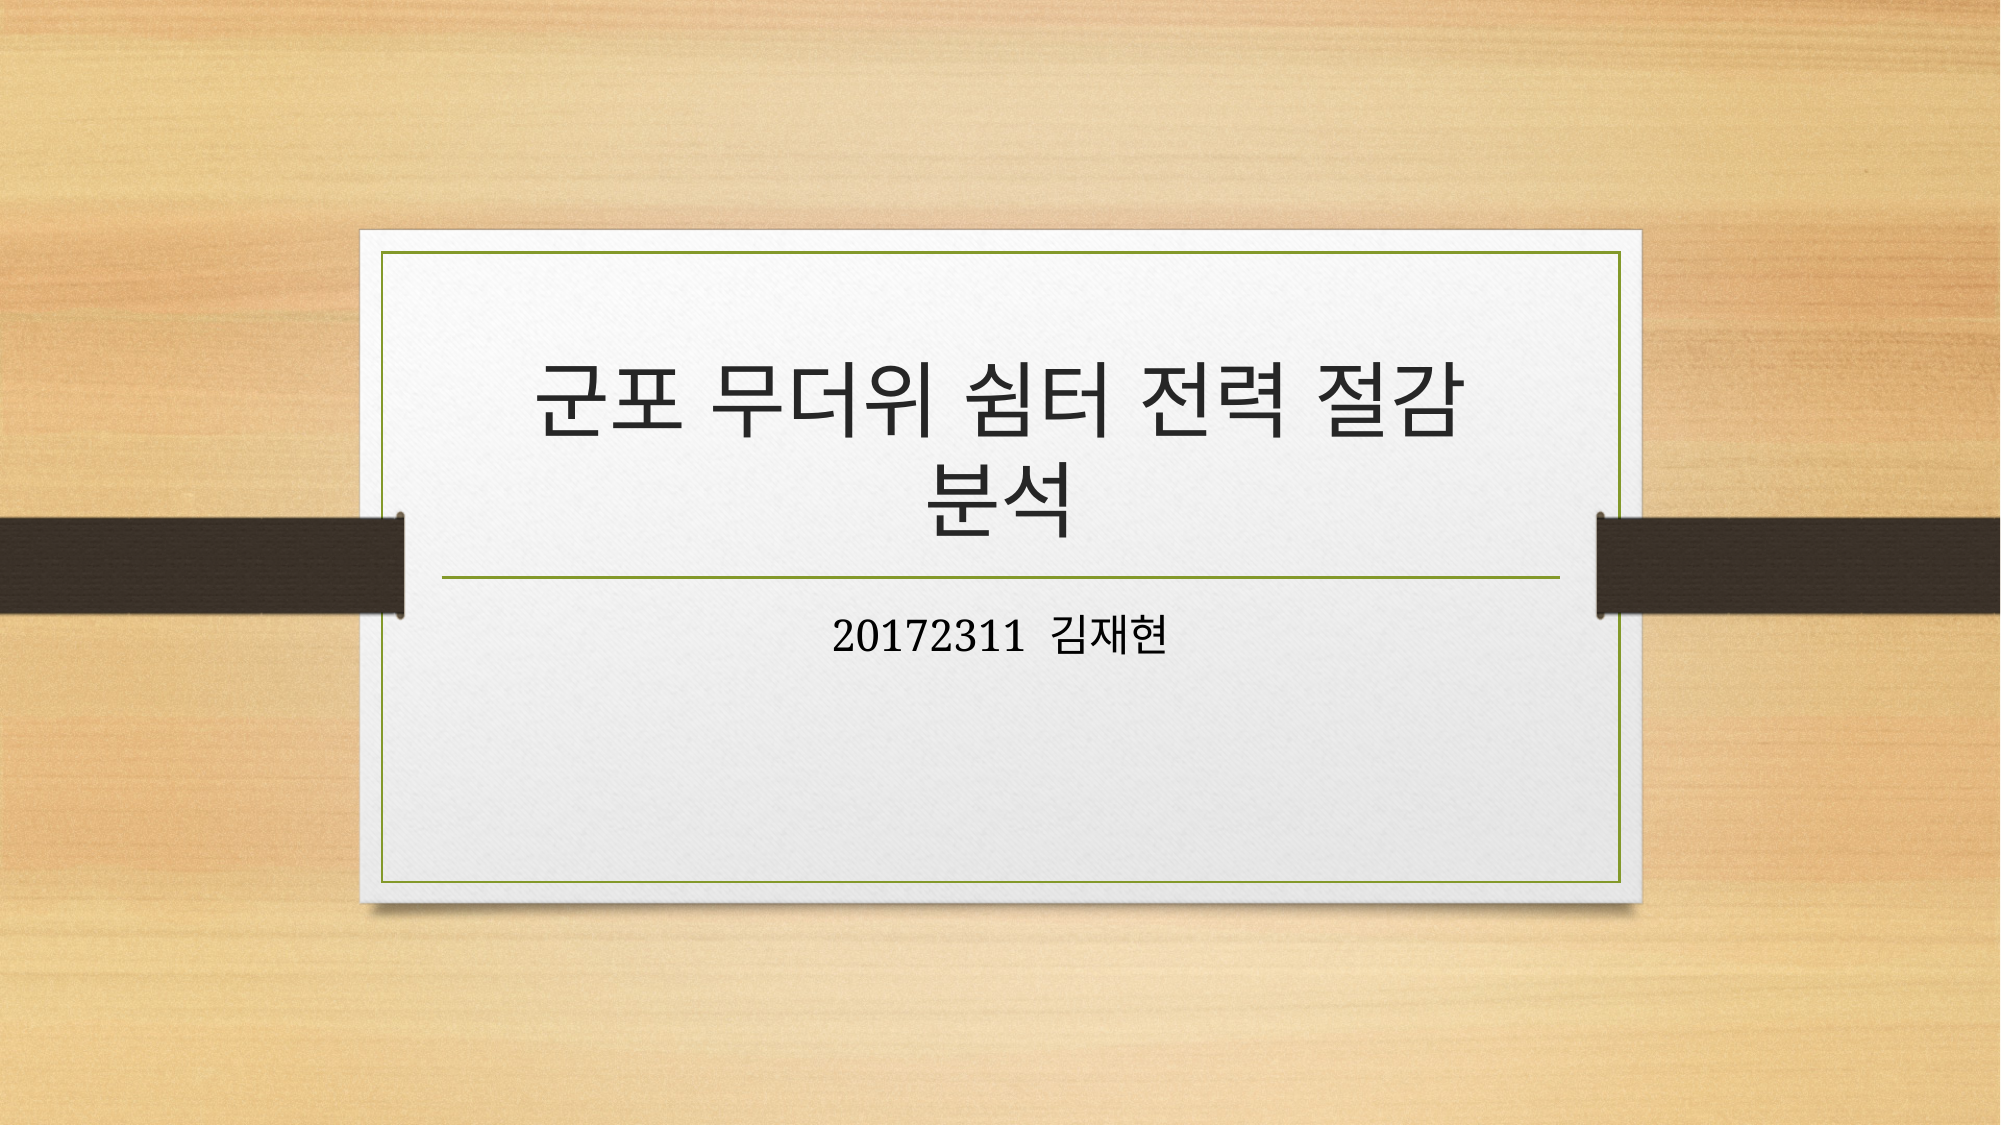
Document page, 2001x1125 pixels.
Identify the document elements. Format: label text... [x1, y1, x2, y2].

picture [0, 0, 2001, 1125]
subtitle 20172311 김재현 [441, 600, 1560, 817]
title 군포 무더위 쉼터 전력 절감 분석 [441, 306, 1560, 556]
